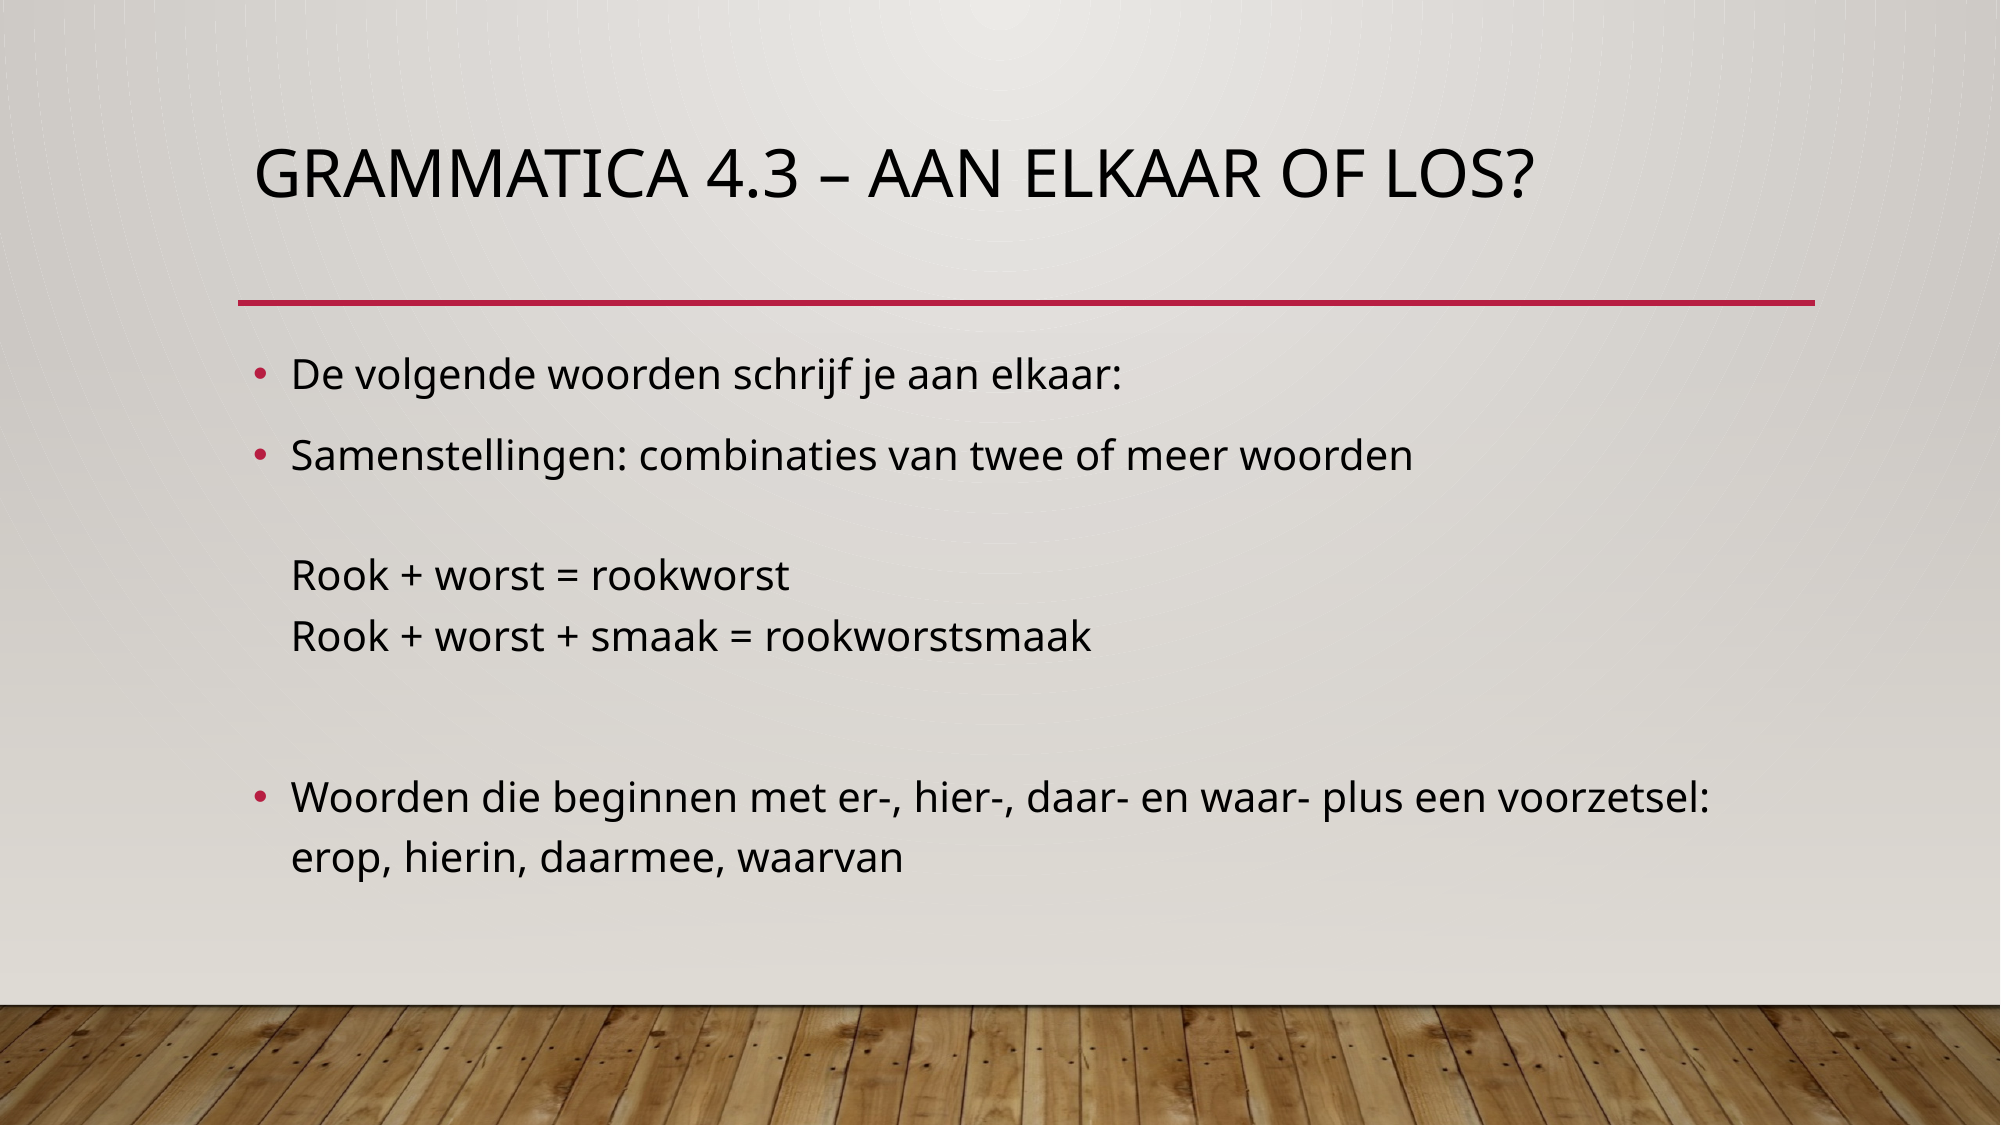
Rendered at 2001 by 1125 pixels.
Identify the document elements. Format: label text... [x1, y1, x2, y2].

list De volgende woorden schrijf je aan elkaar: Samenstellingen: combinaties van twee of meer woorden Rook + worst = rookworst Rook + worst + smaak = rookworstsmaak Woorden die beginnen met er-, hier-, daar- en waar- plus een voorzetsel: erop, hierin, daarmee, waarvan [238, 330, 1814, 897]
title Grammatica 4.3 – aan elkaar of los? [238, 131, 1814, 305]
picture [0, 1005, 2000, 1125]
